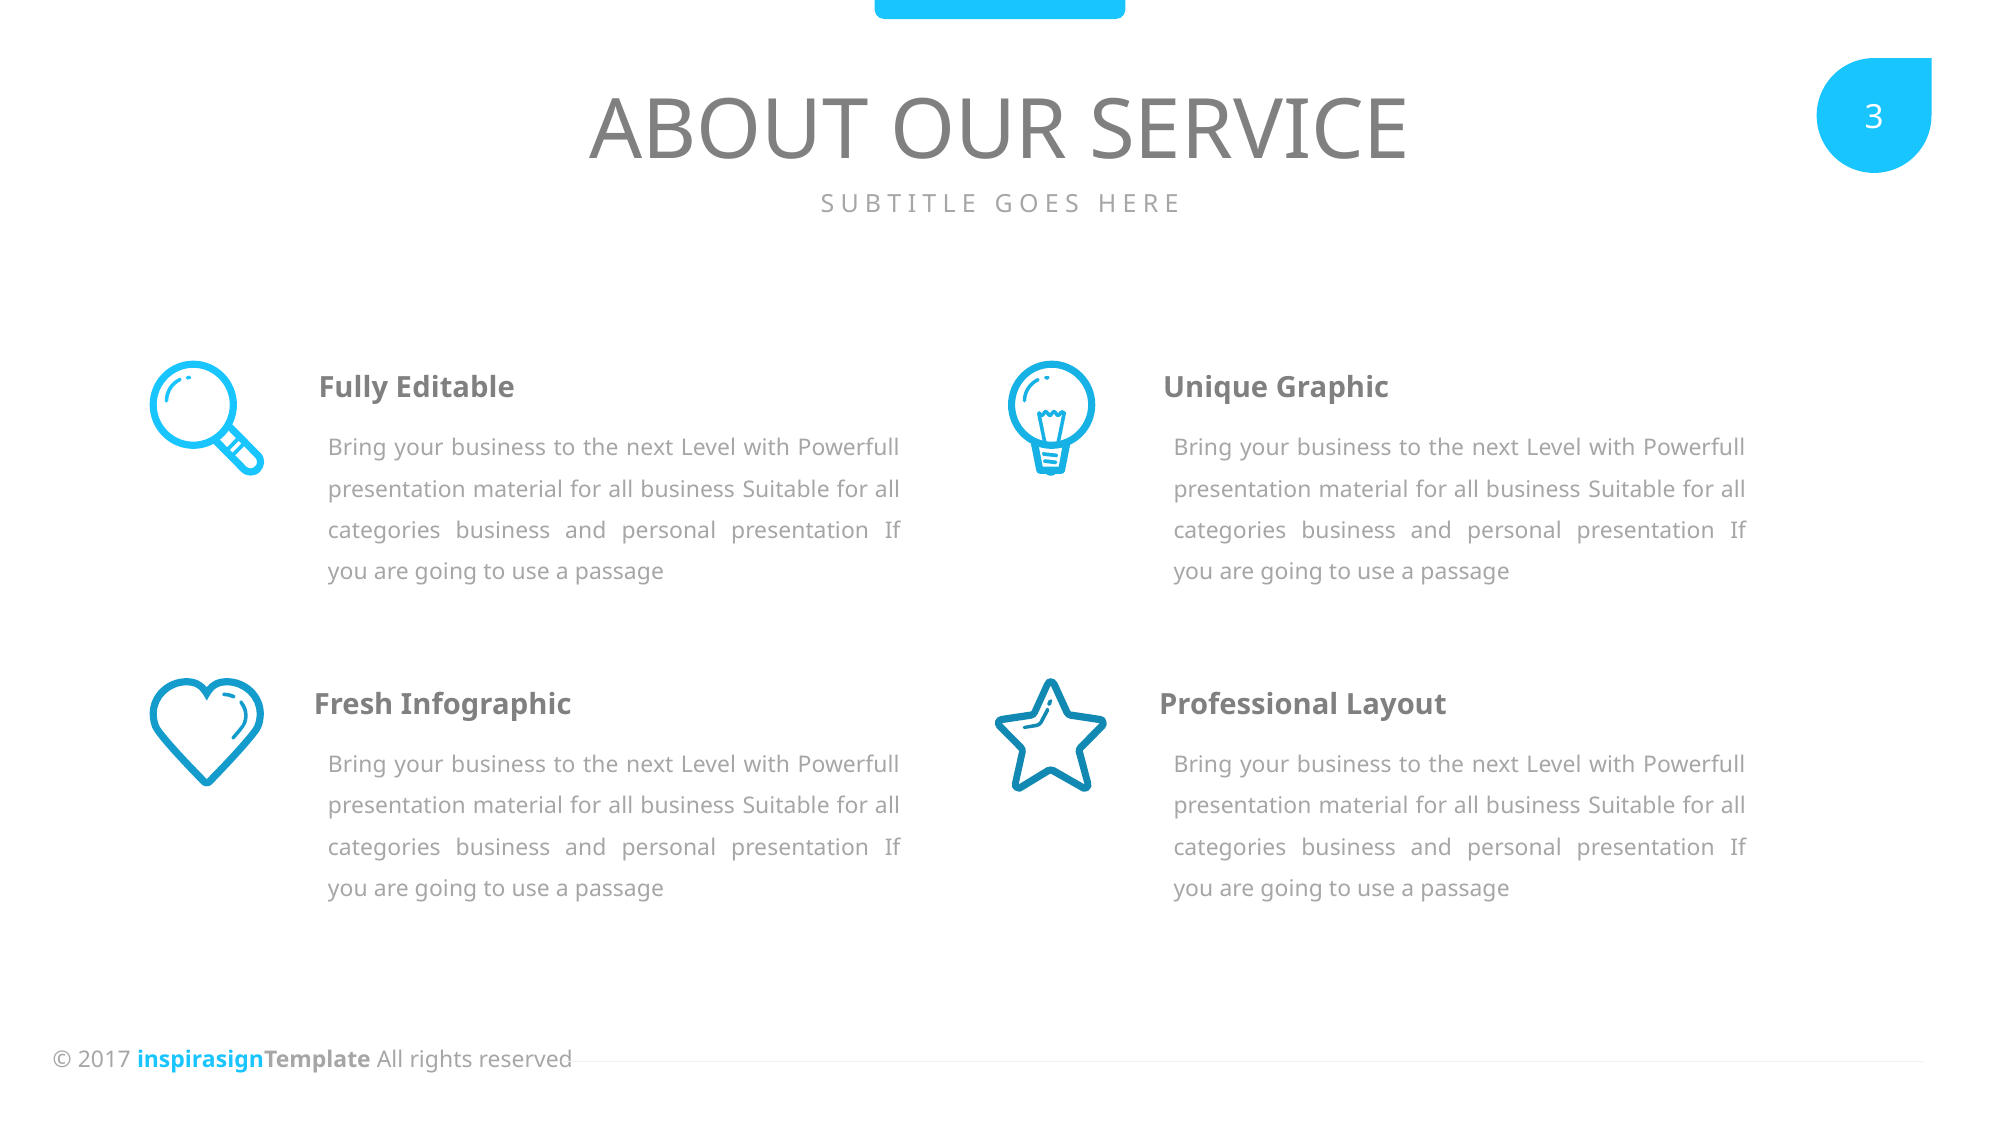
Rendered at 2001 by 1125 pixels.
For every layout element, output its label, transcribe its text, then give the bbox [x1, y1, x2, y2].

text_box Bring your business to the next Level with Powerfull presentation material for all business Suitable for all categories business and personal presentation If you are going to use a passage [313, 728, 916, 908]
text_box Bring your business to the next Level with Powerfull presentation material for all business Suitable for all categories business and personal presentation If you are going to use a passage [313, 411, 916, 592]
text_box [149, 678, 264, 787]
text_box Bring your business to the next Level with Powerfull presentation material for all business Suitable for all categories business and personal presentation If you are going to use a passage [1158, 411, 1761, 592]
text_box Fully Editable [303, 361, 531, 412]
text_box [994, 678, 1108, 792]
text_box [149, 360, 265, 476]
text_box SUBTITLE GOES HERE [805, 180, 1195, 225]
text_box Bring your business to the next Level with Powerfull presentation material for all business Suitable for all categories business and personal presentation If you are going to use a passage [1158, 728, 1761, 908]
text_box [1007, 360, 1096, 476]
text_box Unique Graphic [1148, 361, 1404, 412]
text_box ABOUT OUR SERVICE [574, 68, 1426, 183]
text_box Professional Layout [1144, 678, 1462, 728]
text_box Fresh Infographic [298, 678, 587, 728]
